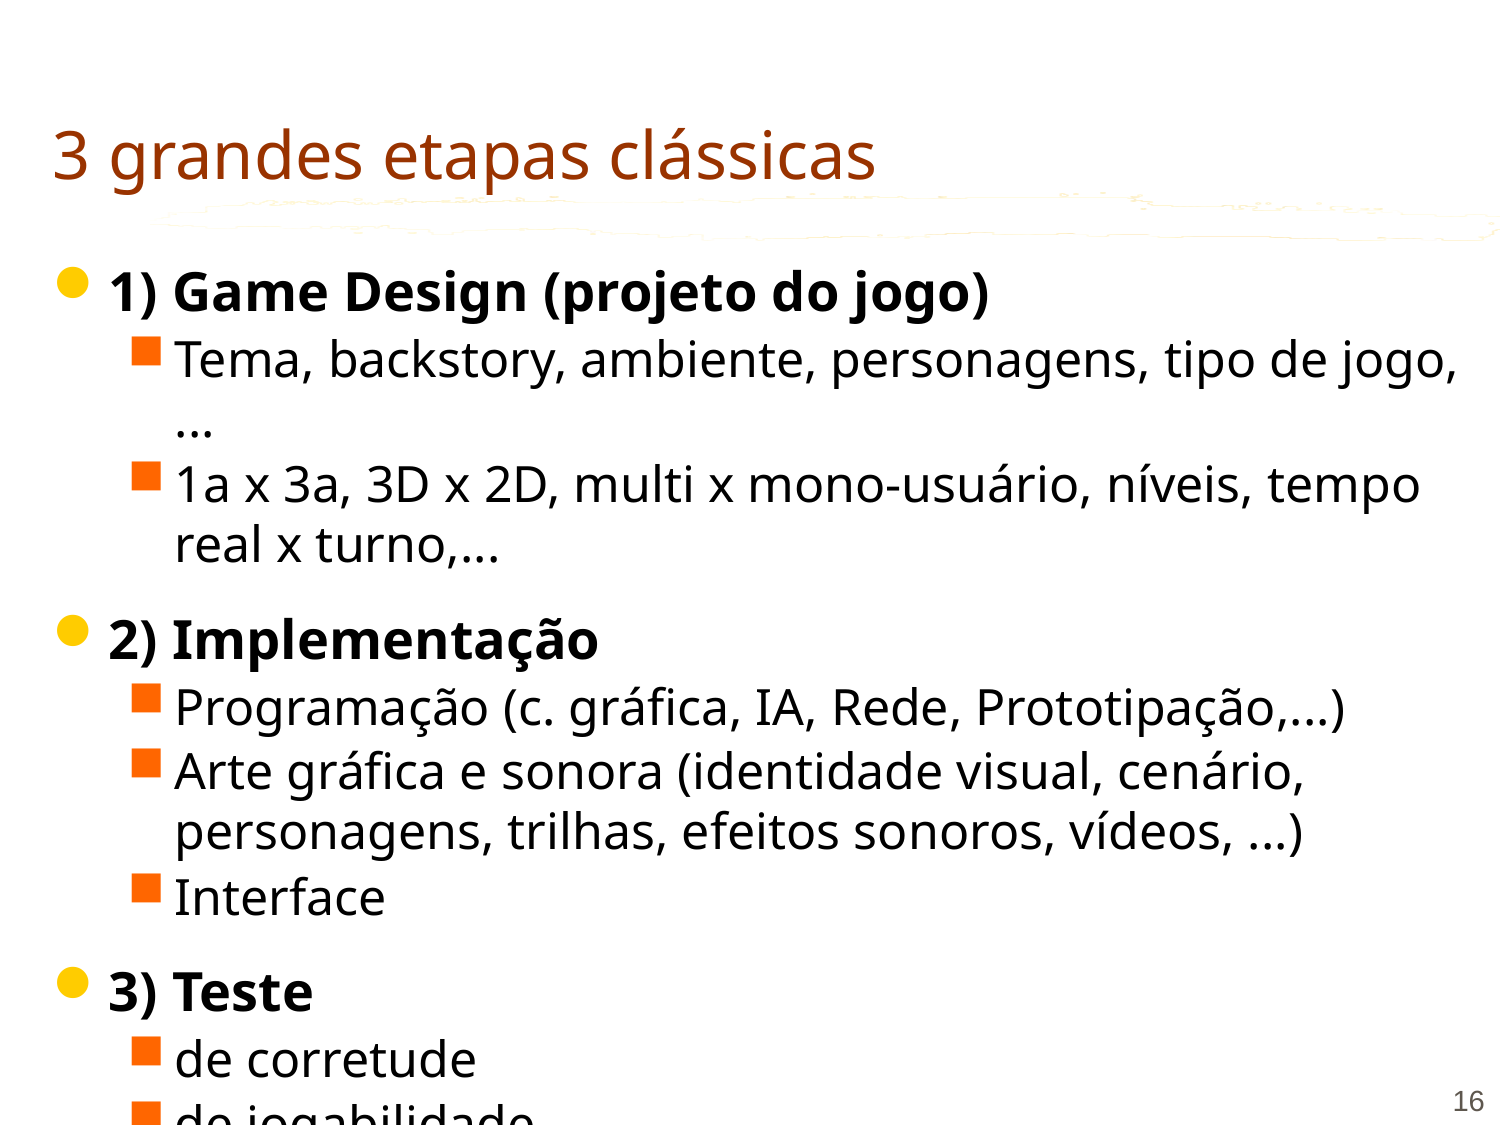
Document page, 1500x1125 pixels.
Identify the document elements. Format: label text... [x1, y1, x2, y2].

title 3 grandes etapas clássicas [37, 12, 1434, 201]
slide_number 16 [1187, 1049, 1500, 1125]
list 1) Game Design (projeto do jogo) Tema, backstory, ambiente, personagens, tipo de jogo, ... 1a x 3a, 3D x 2D, multi x mono-usuário, níveis, tempo real x turno,... 2) Implementação Programação (c. gráfica, IA, Rede, Prototipação,...) Arte gráfica e sonora (identidade visual, cenário, personagens, trilhas, efeitos sonoros, vídeos, ...) Interface 3) Teste de corretude de jogabilidade [37, 249, 1476, 1026]
